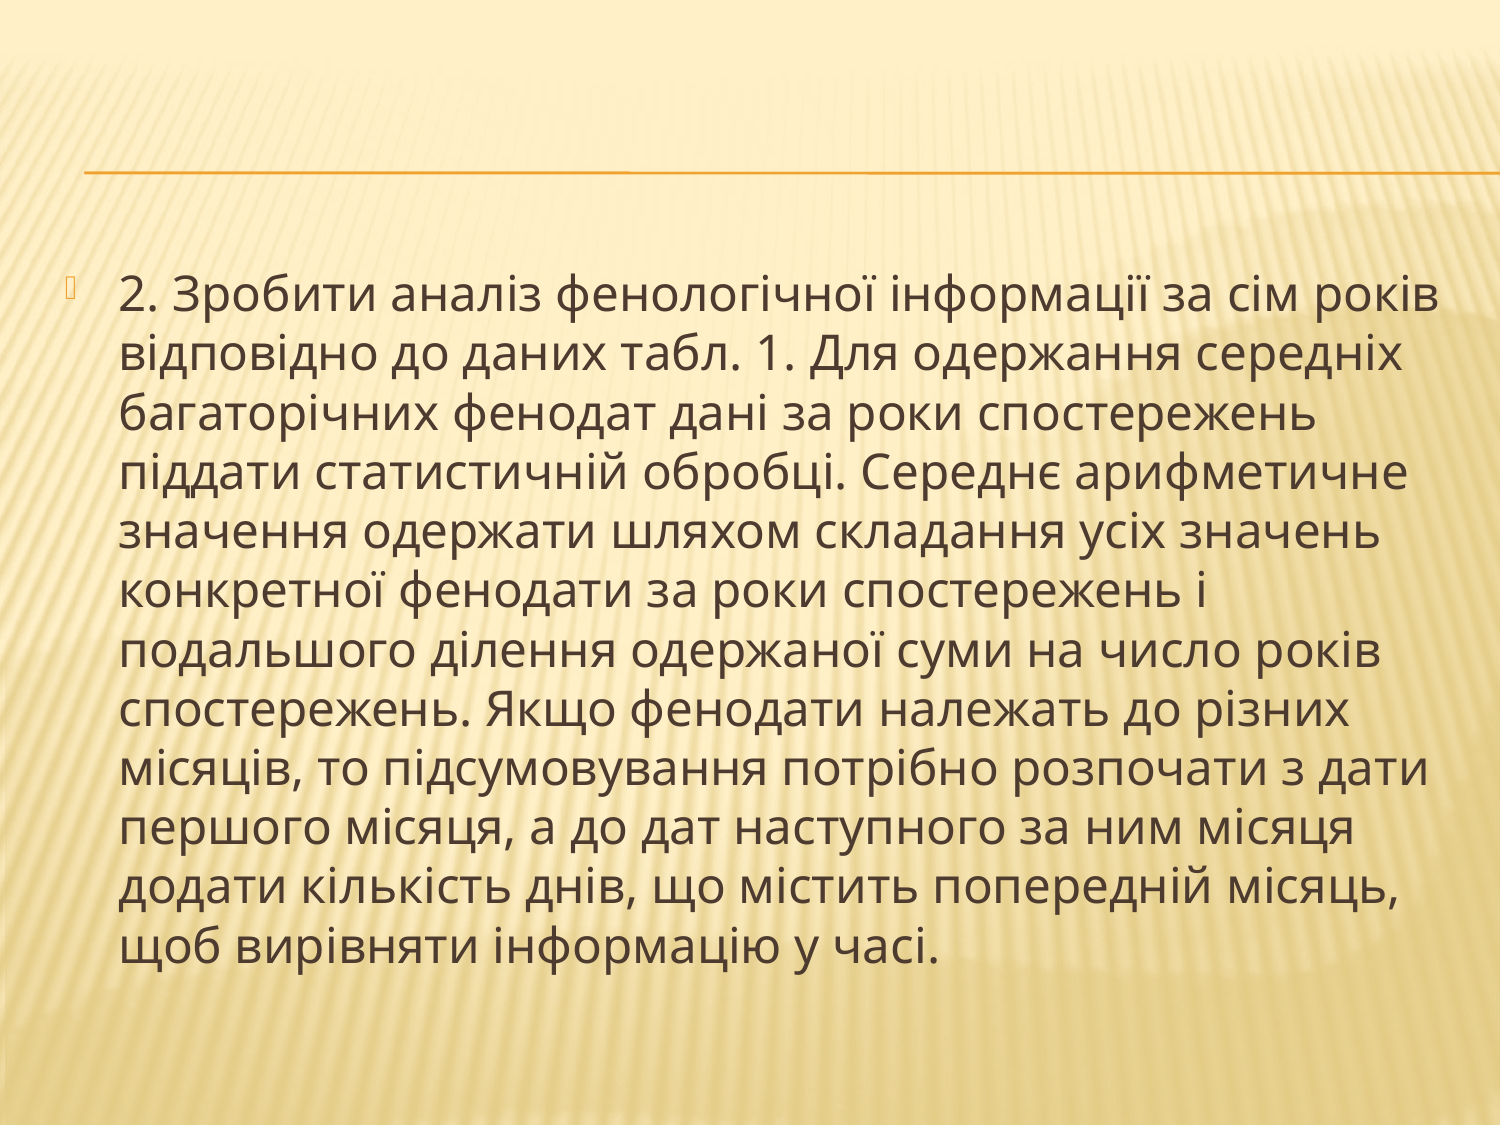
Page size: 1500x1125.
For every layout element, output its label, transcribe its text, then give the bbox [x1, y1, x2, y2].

list 2. Зробити аналіз фенологічної інформації за сім років відповідно до даних табл. 1. Для одержання середніх багаторічних фенодат дані за роки спостережень піддати статистичній обробці. Середнє арифметичне значення одержати шляхом складання усіх значень конкретної фенодати за роки спостережень і подальшого ділення одержаної суми на число років спостережень. Якщо фенодати належать до різних місяців, то підсумовування потрібно розпочати з дати першого місяця, а до дат наступного за ним місяця додати кількість днів, що містить попередній місяць, щоб вирівняти інформацію у часі. [50, 254, 1475, 998]
